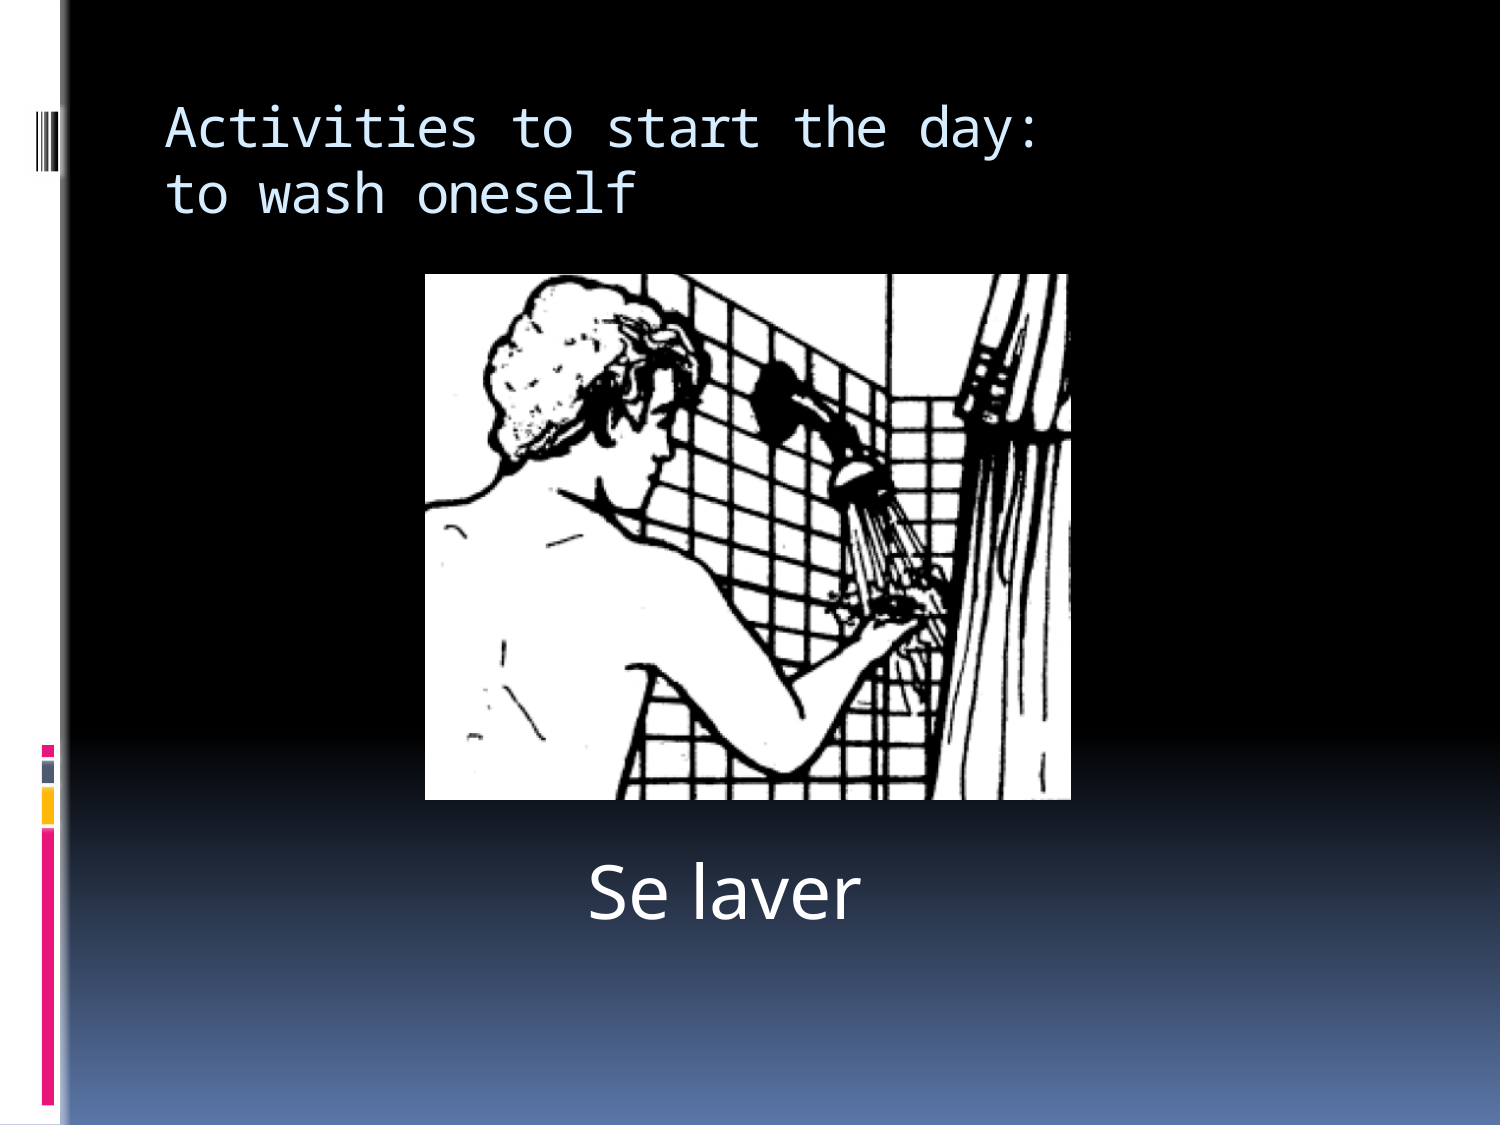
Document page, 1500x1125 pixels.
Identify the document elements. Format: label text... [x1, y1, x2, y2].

title Activities to start the day: to wash oneself [150, 83, 1425, 234]
text_box Se laver [75, 837, 1375, 943]
picture [424, 274, 1071, 801]
